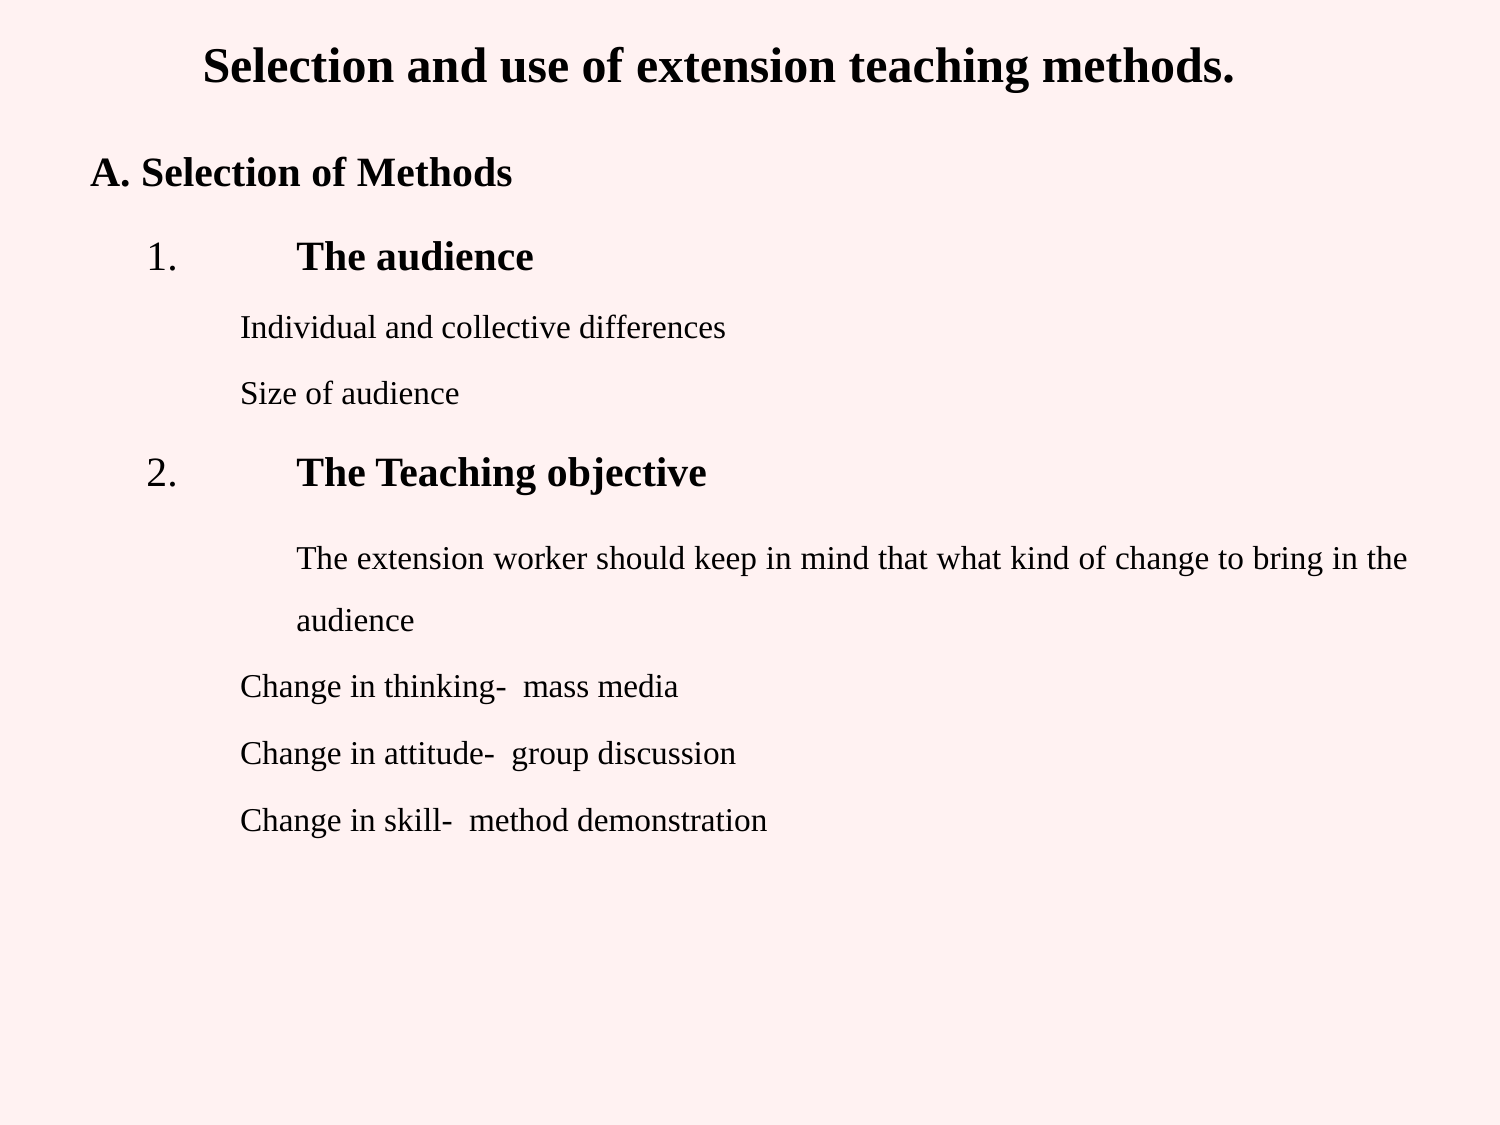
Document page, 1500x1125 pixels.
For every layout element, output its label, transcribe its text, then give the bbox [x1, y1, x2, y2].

text_box Selection and use of extension teaching methods. [187, 24, 1263, 100]
list A. Selection of Methods 1. The audience Individual and collective differences Size of audience 2. The Teaching objective The extension worker should keep in mind that what kind of change to bring in the audience Change in thinking- mass media Change in attitude- group discussion Change in skill- method demonstration [75, 112, 1425, 863]
